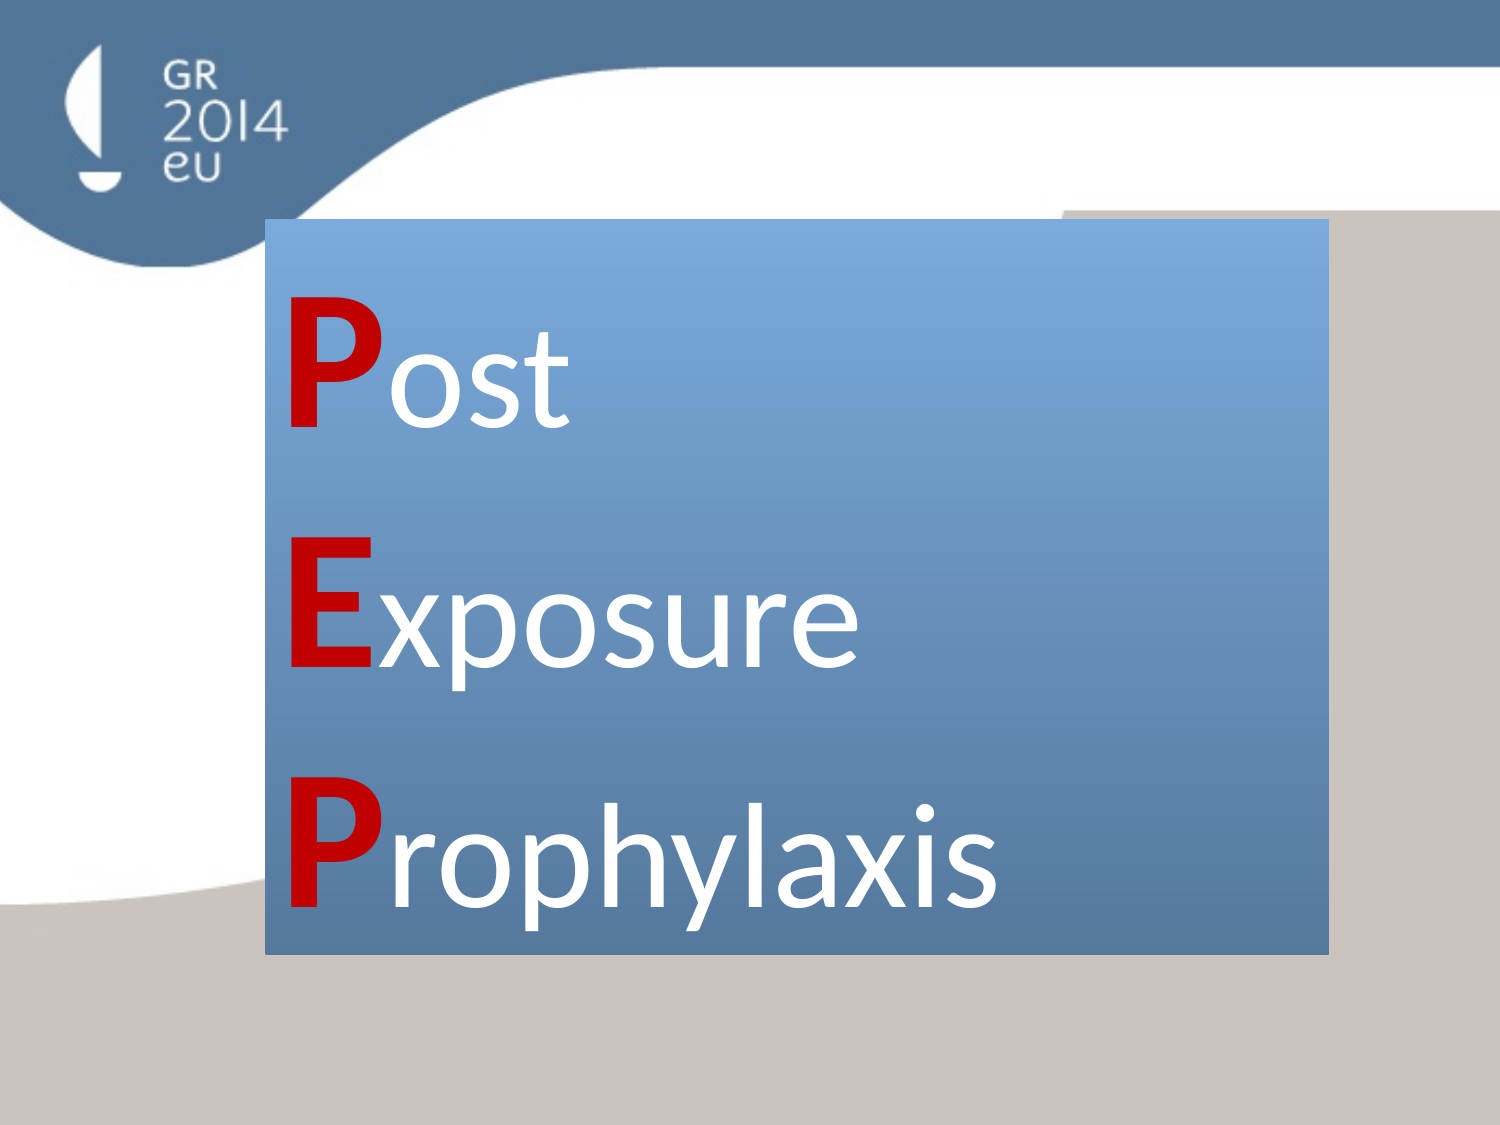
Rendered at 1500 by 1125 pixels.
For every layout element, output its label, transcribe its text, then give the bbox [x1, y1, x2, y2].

text_box Post Exposure Prophylaxis [265, 219, 1329, 955]
